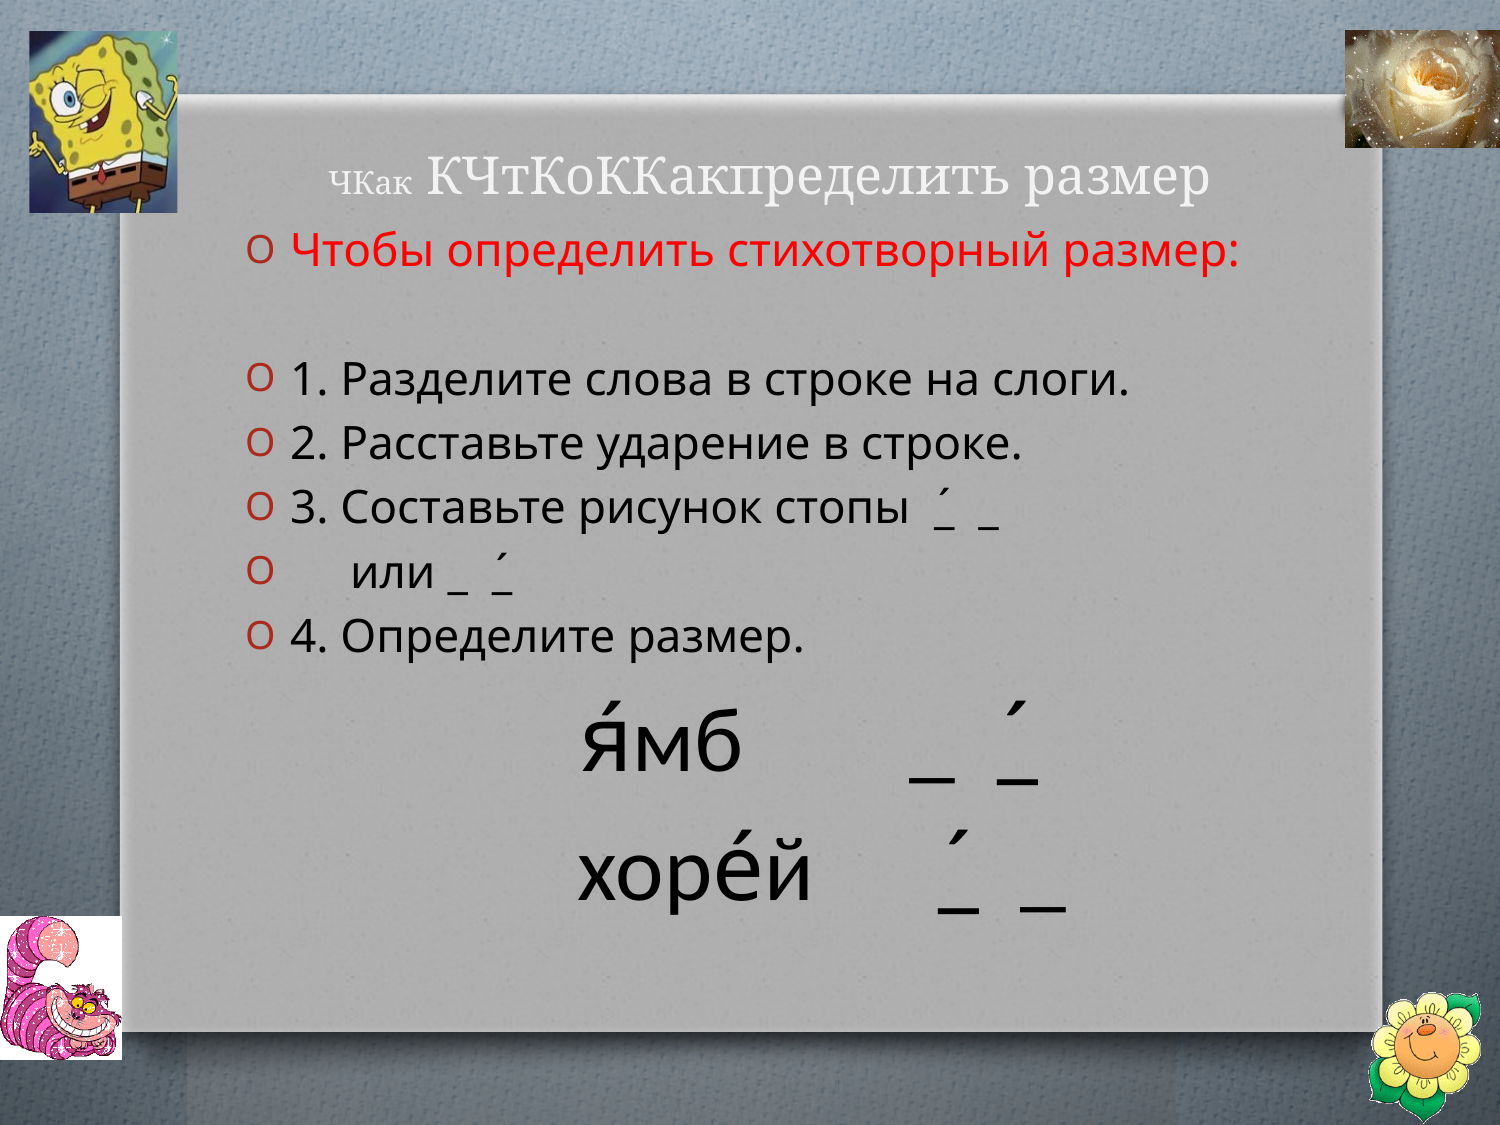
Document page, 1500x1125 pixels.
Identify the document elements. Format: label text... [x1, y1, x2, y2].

picture [29, 29, 198, 214]
picture [1358, 987, 1500, 1125]
list Чтобы определить стихотворный размер: 1. Разделите слова в строке на слоги. 2. Расставьте ударение в строке. 3. Составьте рисунок стопы _́ _ или _ _́ 4. Определите размер. я́мб _ _́ хоре́й _́ _ [230, 213, 1257, 939]
picture [1317, 30, 1500, 156]
picture [0, 916, 123, 1061]
title ЧКак КЧтКоККакпределить размер [218, 134, 1323, 213]
